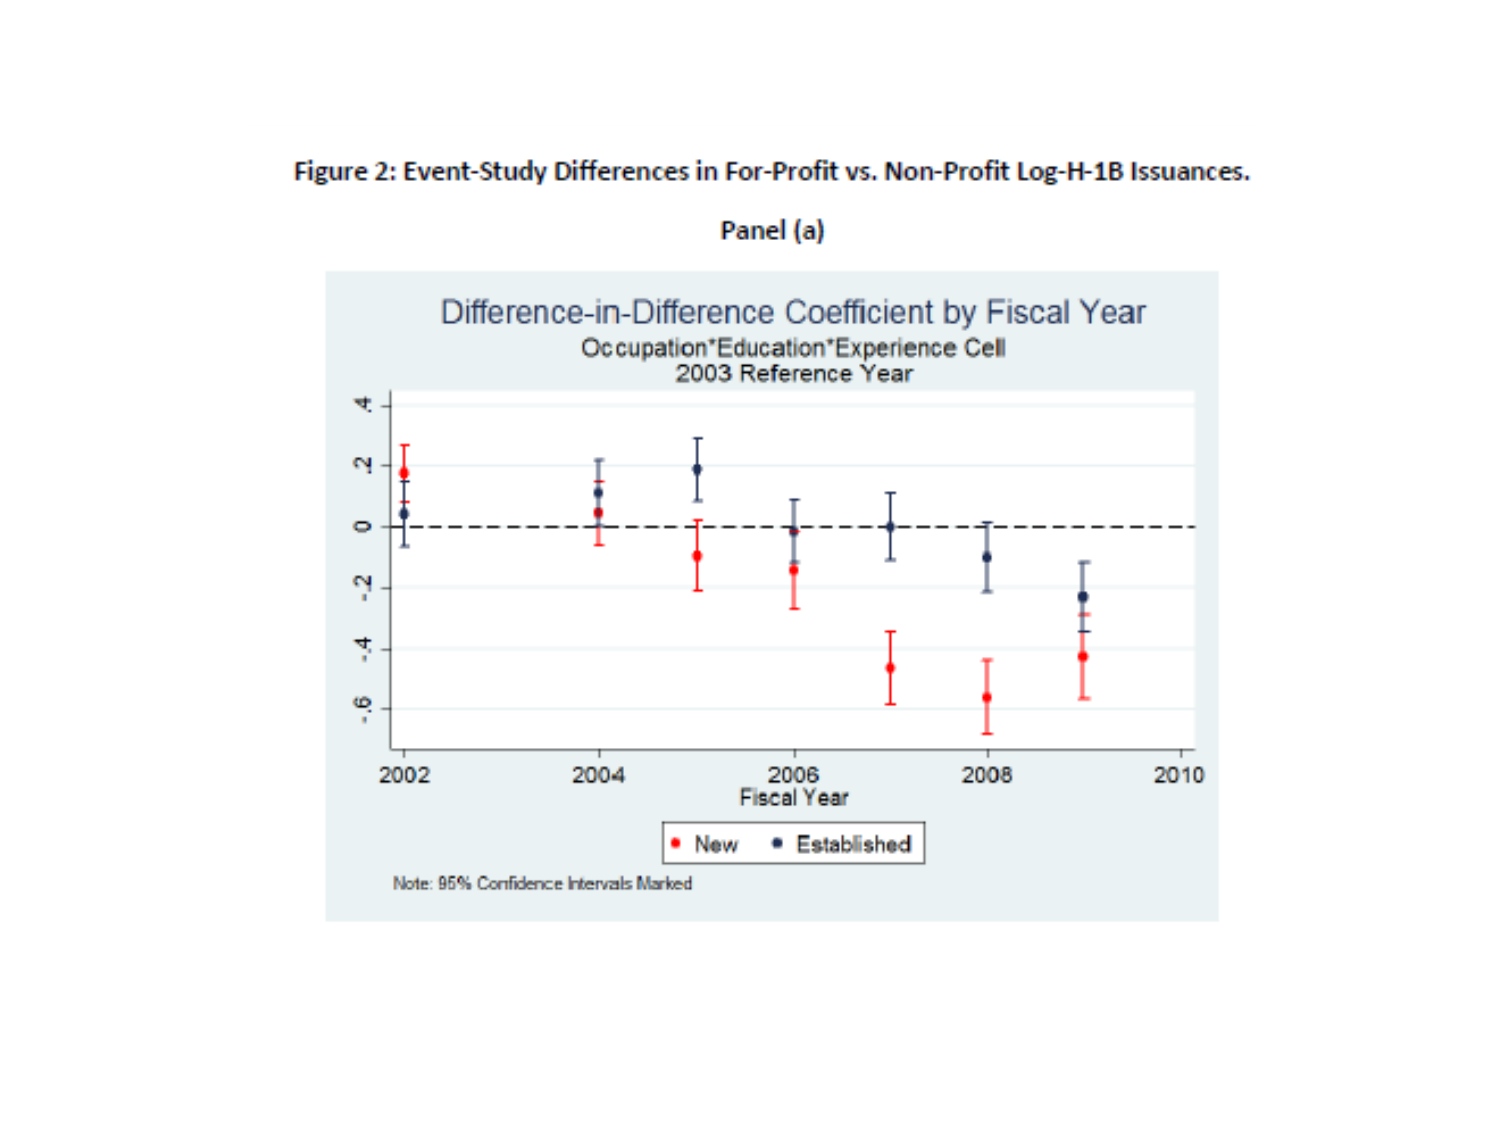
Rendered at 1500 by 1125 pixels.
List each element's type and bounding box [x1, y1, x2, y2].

picture [249, 124, 1258, 938]
